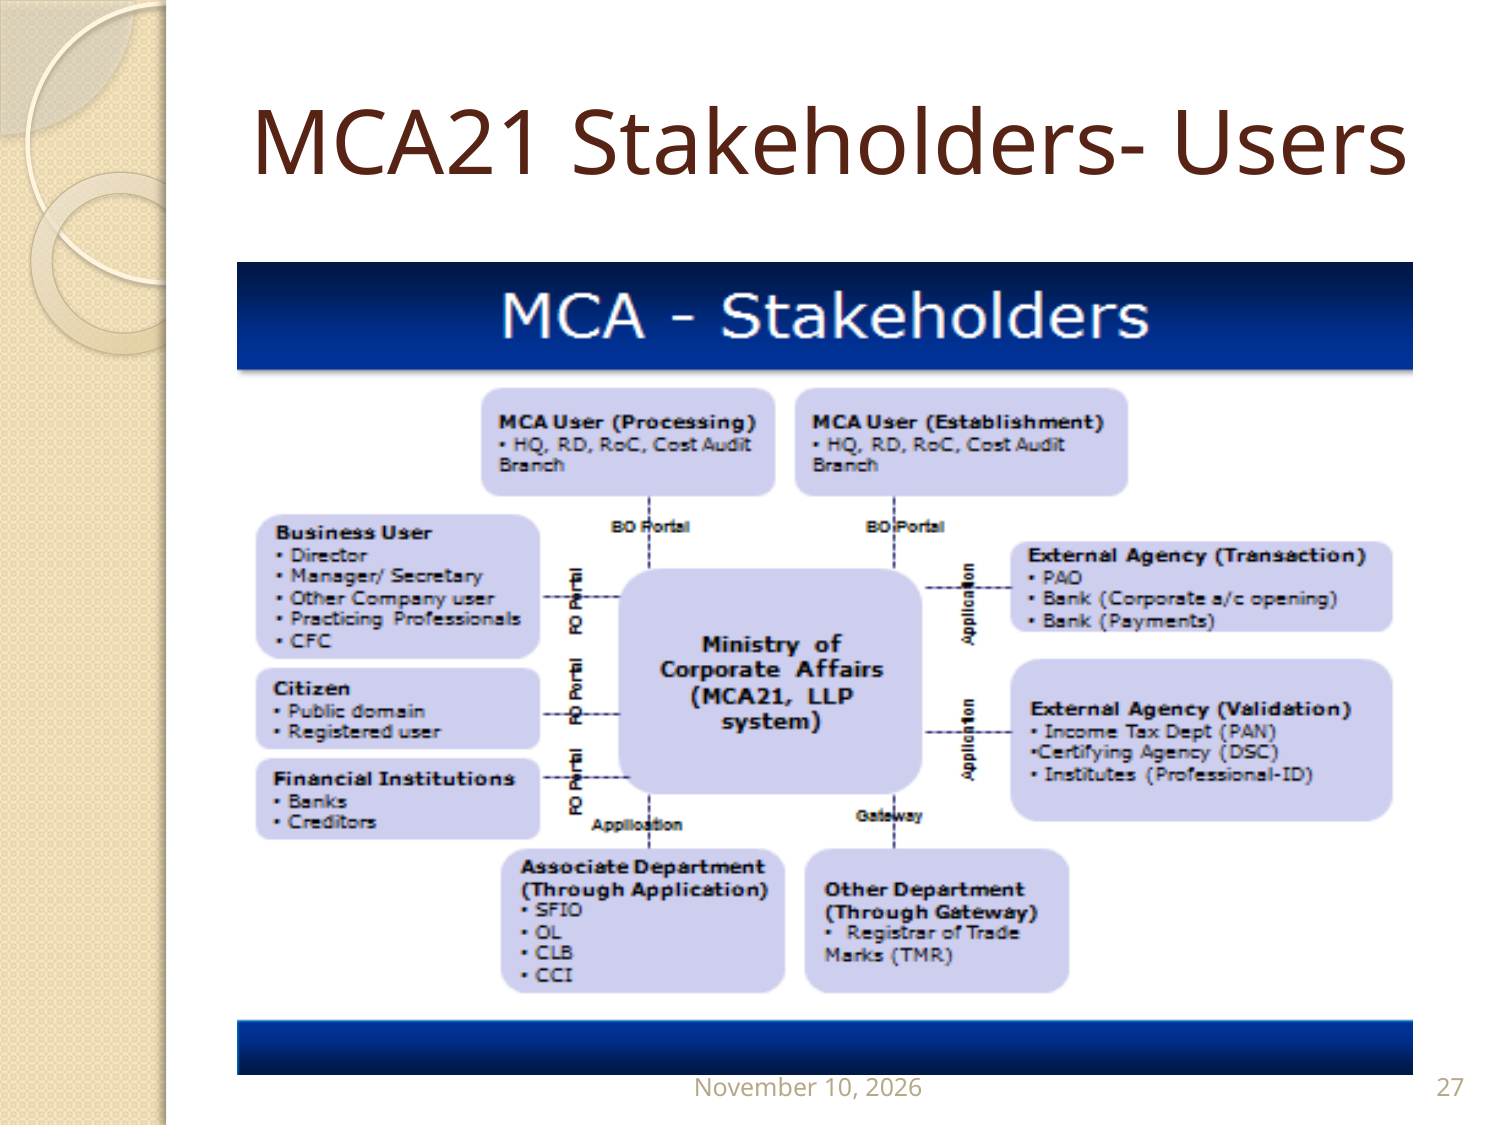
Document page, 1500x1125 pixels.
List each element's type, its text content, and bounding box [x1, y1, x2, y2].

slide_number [587, 1087, 938, 1113]
title MCA21 Stakeholders- Users [235, 45, 1466, 233]
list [237, 262, 1413, 1076]
slide_number 27 [1413, 1034, 1488, 1113]
